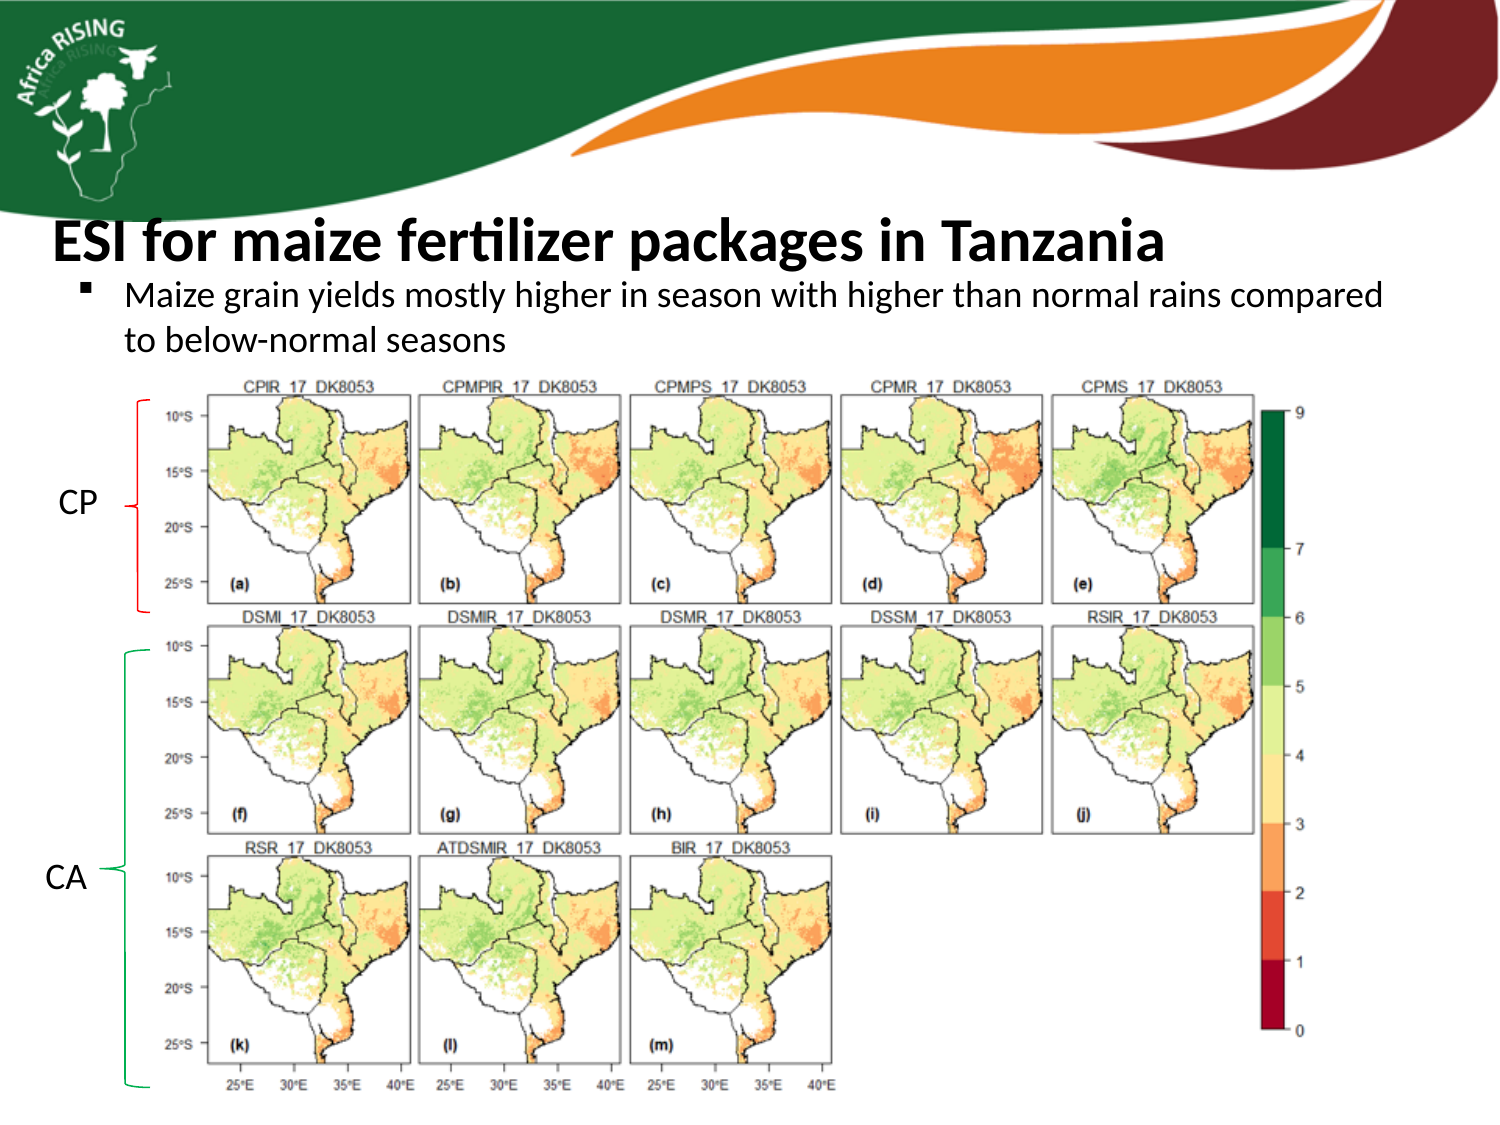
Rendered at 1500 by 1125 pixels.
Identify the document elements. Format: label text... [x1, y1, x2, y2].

picture [0, 0, 1499, 222]
title ESI for maize fertilizer packages in Tanzania [37, 179, 1438, 293]
picture [162, 374, 1313, 1101]
text_box Maize grain yields mostly higher in season with higher than normal rains compared to below-normal seasons [62, 262, 1438, 368]
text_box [30, 399, 151, 1088]
